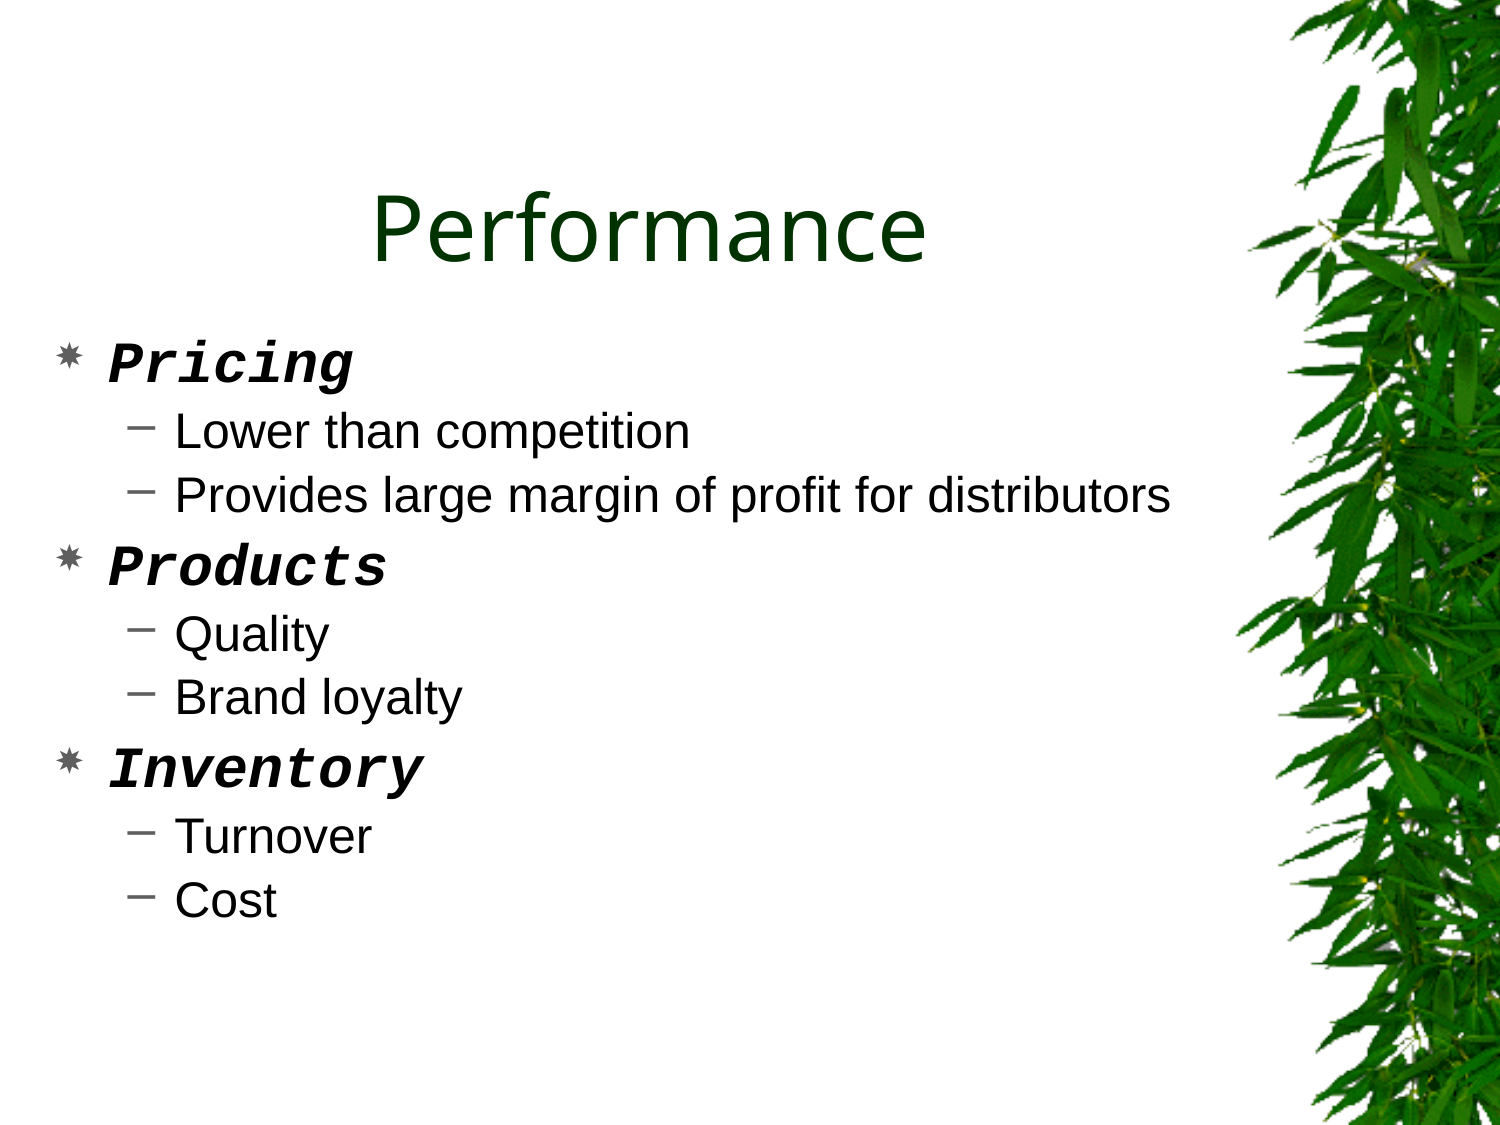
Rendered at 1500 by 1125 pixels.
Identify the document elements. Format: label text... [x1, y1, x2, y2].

list Pricing Lower than competition Provides large margin of profit for distributors Products Quality Brand loyalty Inventory Turnover Cost [37, 324, 1276, 1001]
picture [1206, 0, 1500, 1125]
title Performance [37, 162, 1263, 288]
